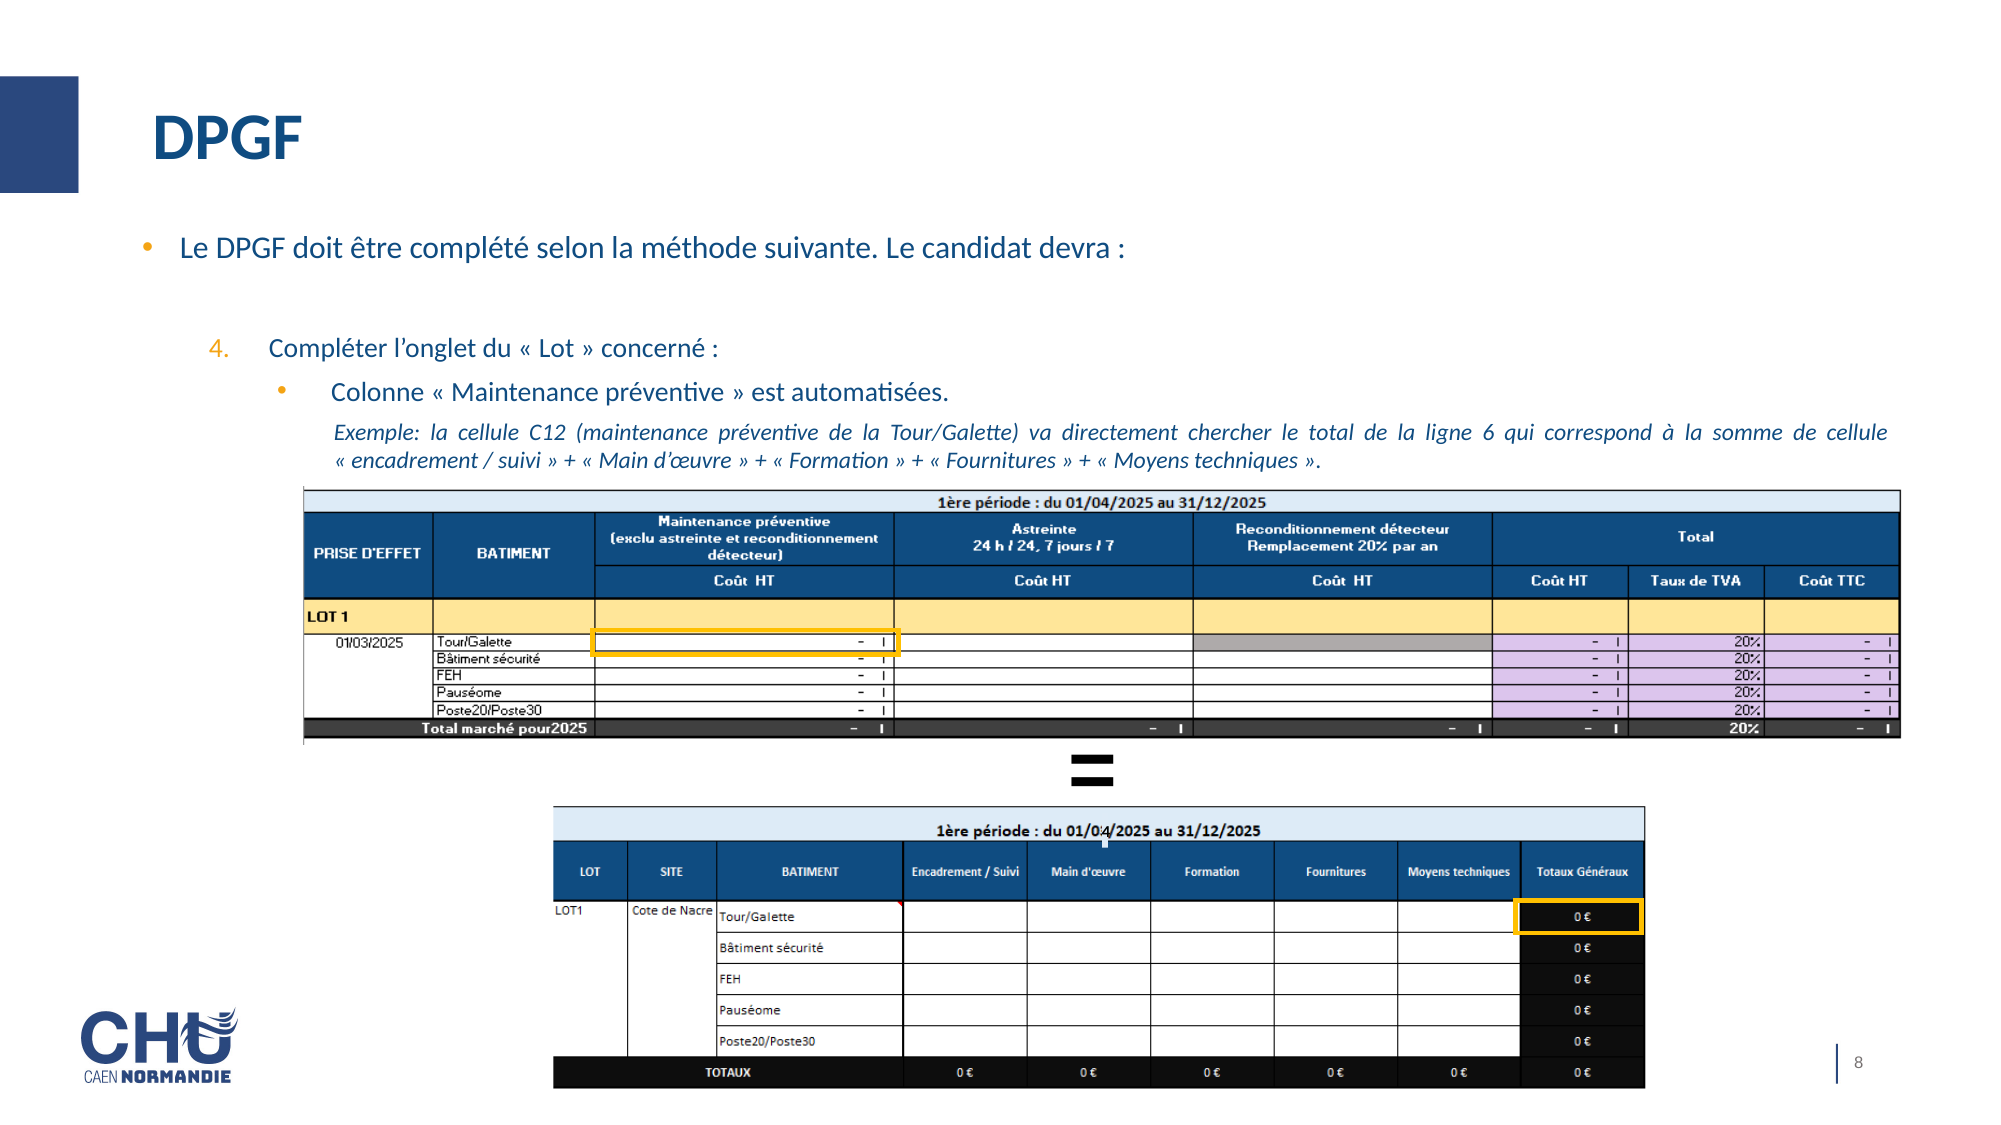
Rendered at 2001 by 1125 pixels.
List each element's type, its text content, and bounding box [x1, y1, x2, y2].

picture [0, 0, 2001, 1125]
text_box = [1053, 746, 1155, 803]
list Le DPGF doit être complété selon la méthode suivante. Le candidat devra : Compléter l’onglet du « Lot » concerné : Colonne « Maintenance préventive » est automatisées. Exemple: la cellule C12 (maintenance préventive de la Tour/Galette) va directement chercher le total de la ligne 6 qui correspond à la somme de cellule « encadrement / suivi » + « Main d’œuvre » + « Formation » + « Fournitures » + « Moyens techniques ». [123, 224, 1905, 482]
slide_number 8 [1839, 1031, 1941, 1092]
title DPGF [137, 81, 1863, 195]
